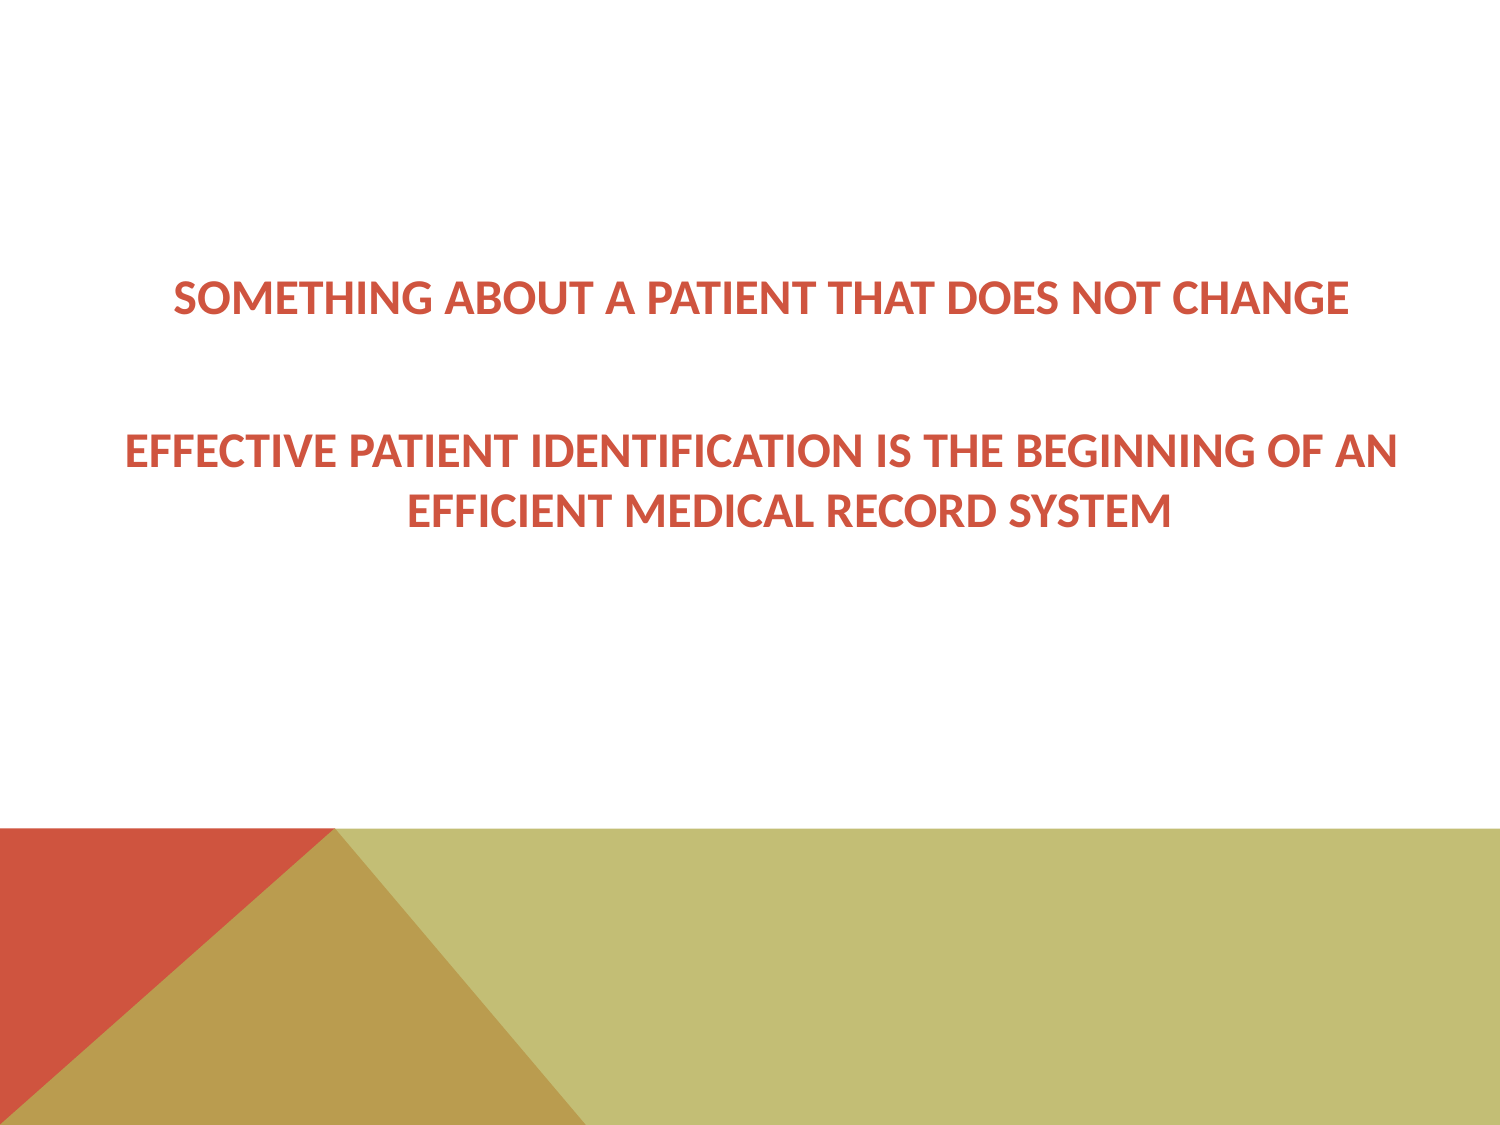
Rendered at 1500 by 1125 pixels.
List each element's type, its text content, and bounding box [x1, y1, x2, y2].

list SOMETHING ABOUT A PATIENT THAT DOES NOT CHANGE EFFECTIVE PATIENT IDENTIFICATION IS THE BEGINNING OF AN EFFICIENT MEDICAL RECORD SYSTEM [64, 180, 1459, 768]
